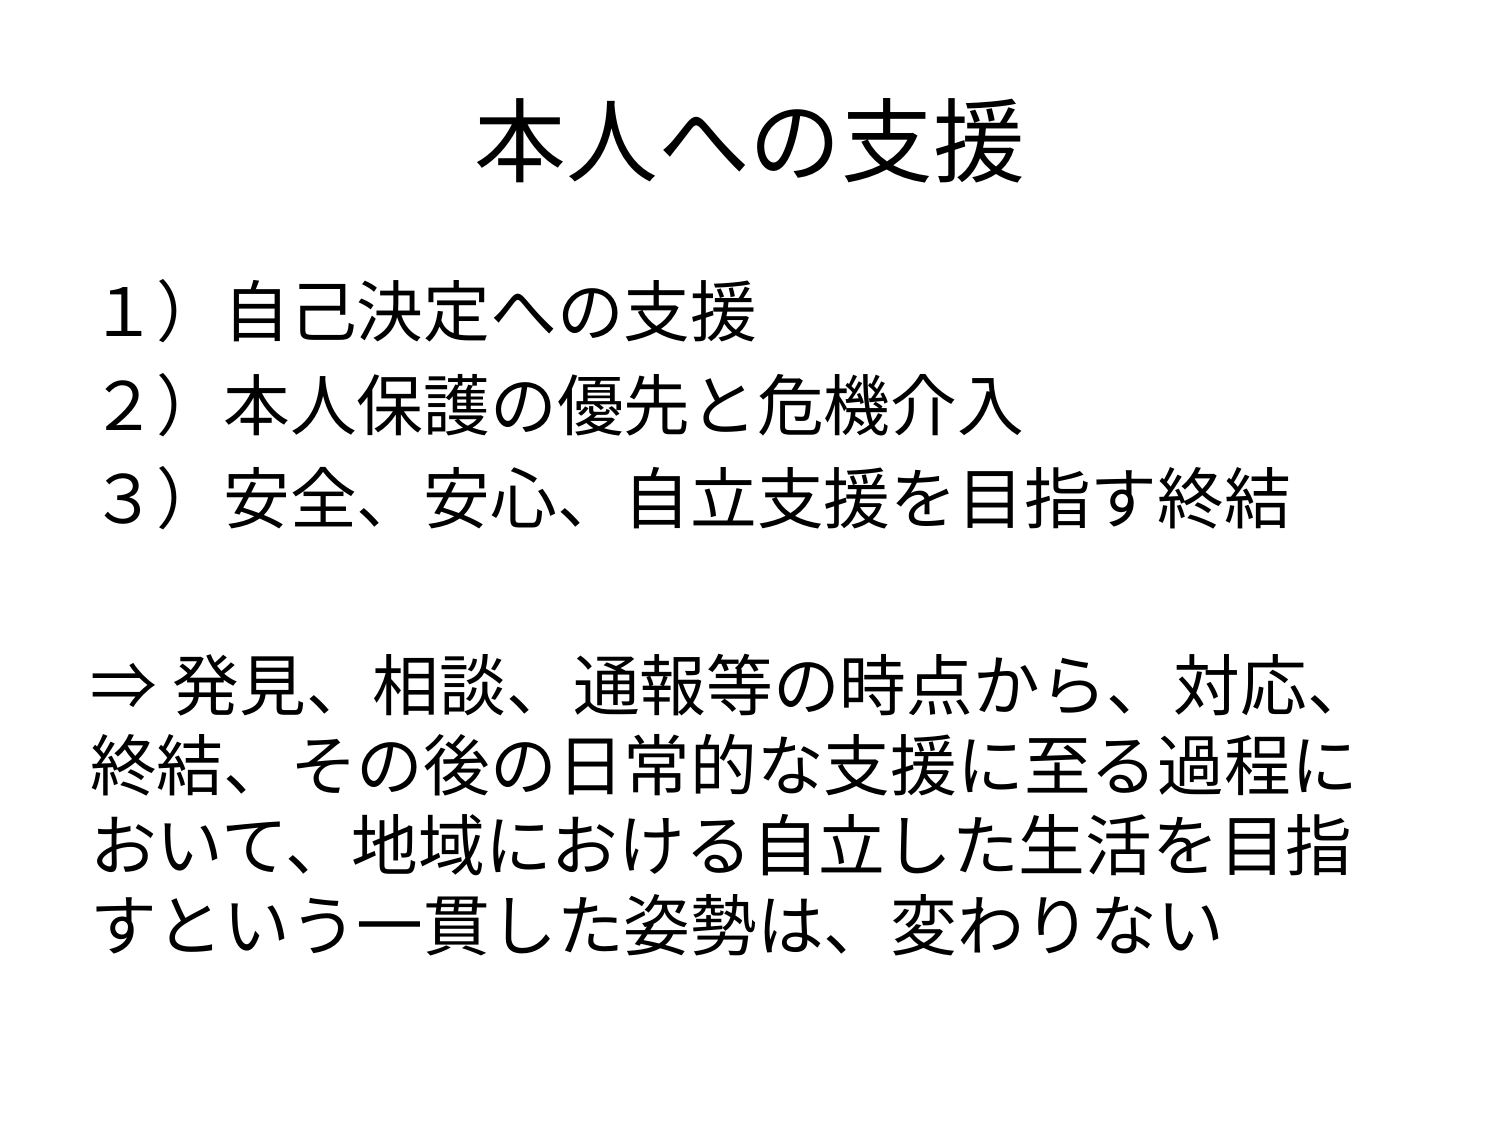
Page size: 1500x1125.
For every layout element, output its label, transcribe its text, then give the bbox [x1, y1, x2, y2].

list １）自己決定への支援 ２）本人保護の優先と危機介入 ３）安全、安心、自立支援を目指す終結 ⇒発見、相談、通報等の時点から、対応、終結、その後の日常的な支援に至る過程において、地域における自立した生活を目指すという一貫した姿勢は、変わりない [75, 262, 1425, 1005]
title 本人への支援 [75, 45, 1425, 233]
